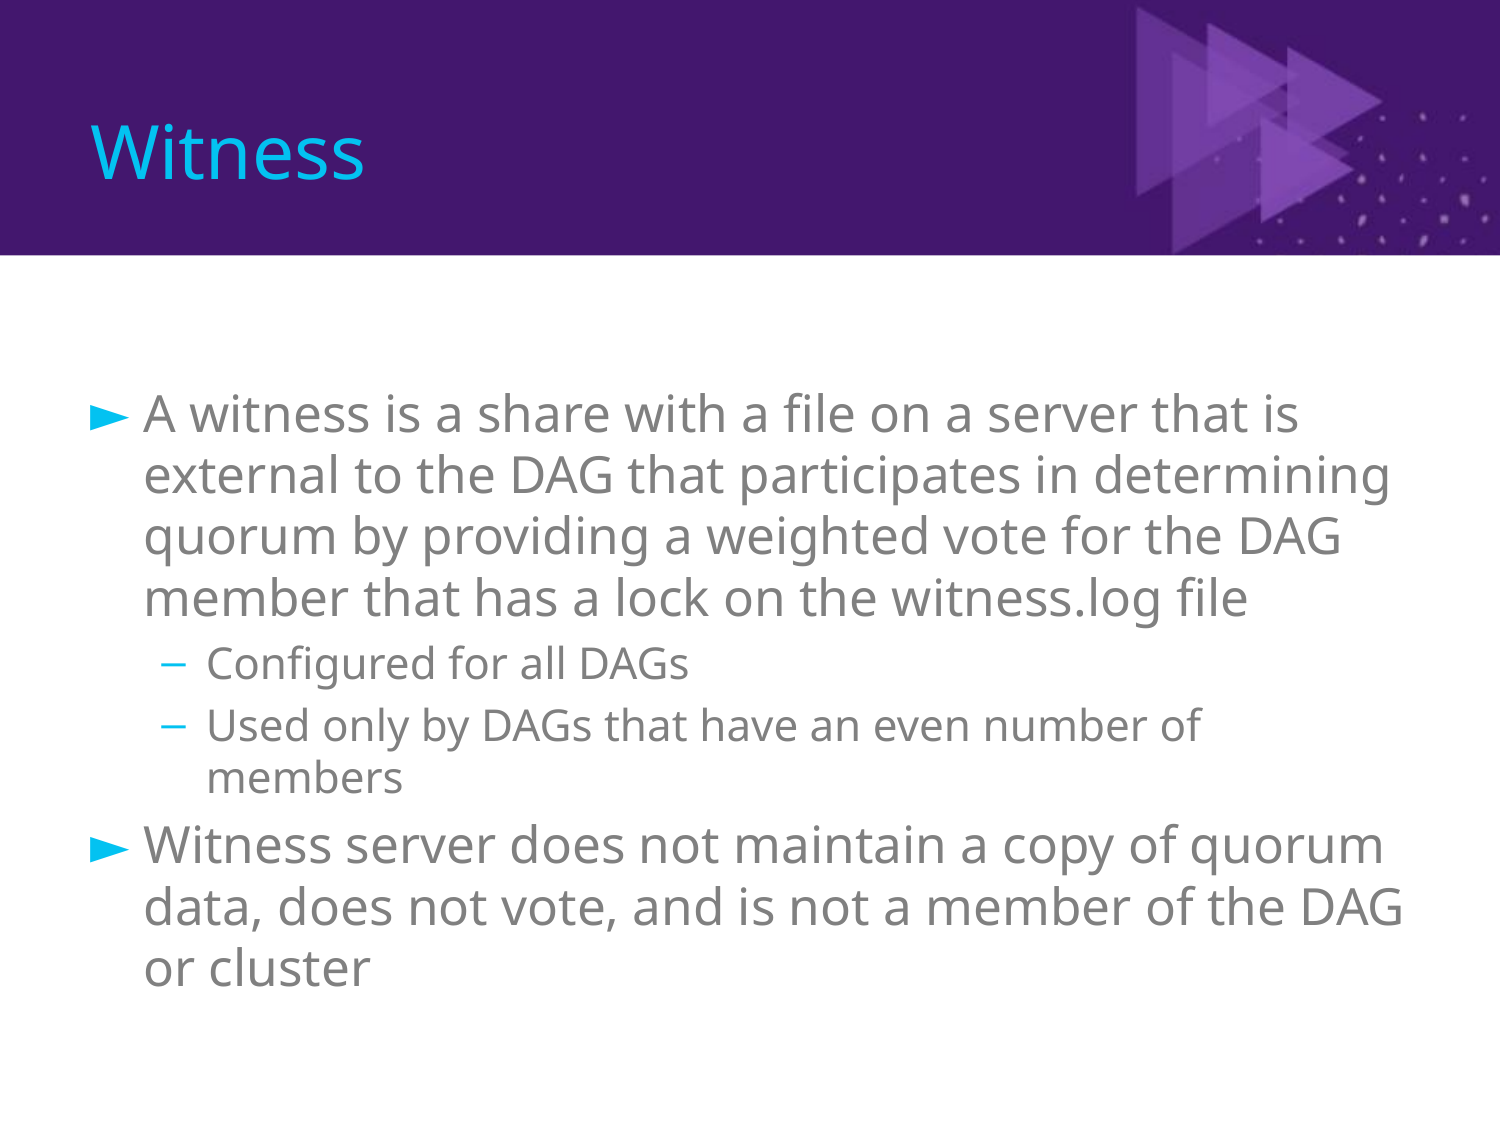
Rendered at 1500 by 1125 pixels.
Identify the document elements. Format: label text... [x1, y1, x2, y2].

title Witness [75, 56, 1425, 244]
list A witness is a share with a file on a server that is external to the DAG that participates in determining quorum by providing a weighted vote for the DAG member that has a lock on the witness.log file Configured for all DAGs Used only by DAGs that have an even number of members Witness server does not maintain a copy of quorum data, does not vote, and is not a member of the DAG or cluster [75, 373, 1425, 1005]
picture [0, 0, 1500, 255]
